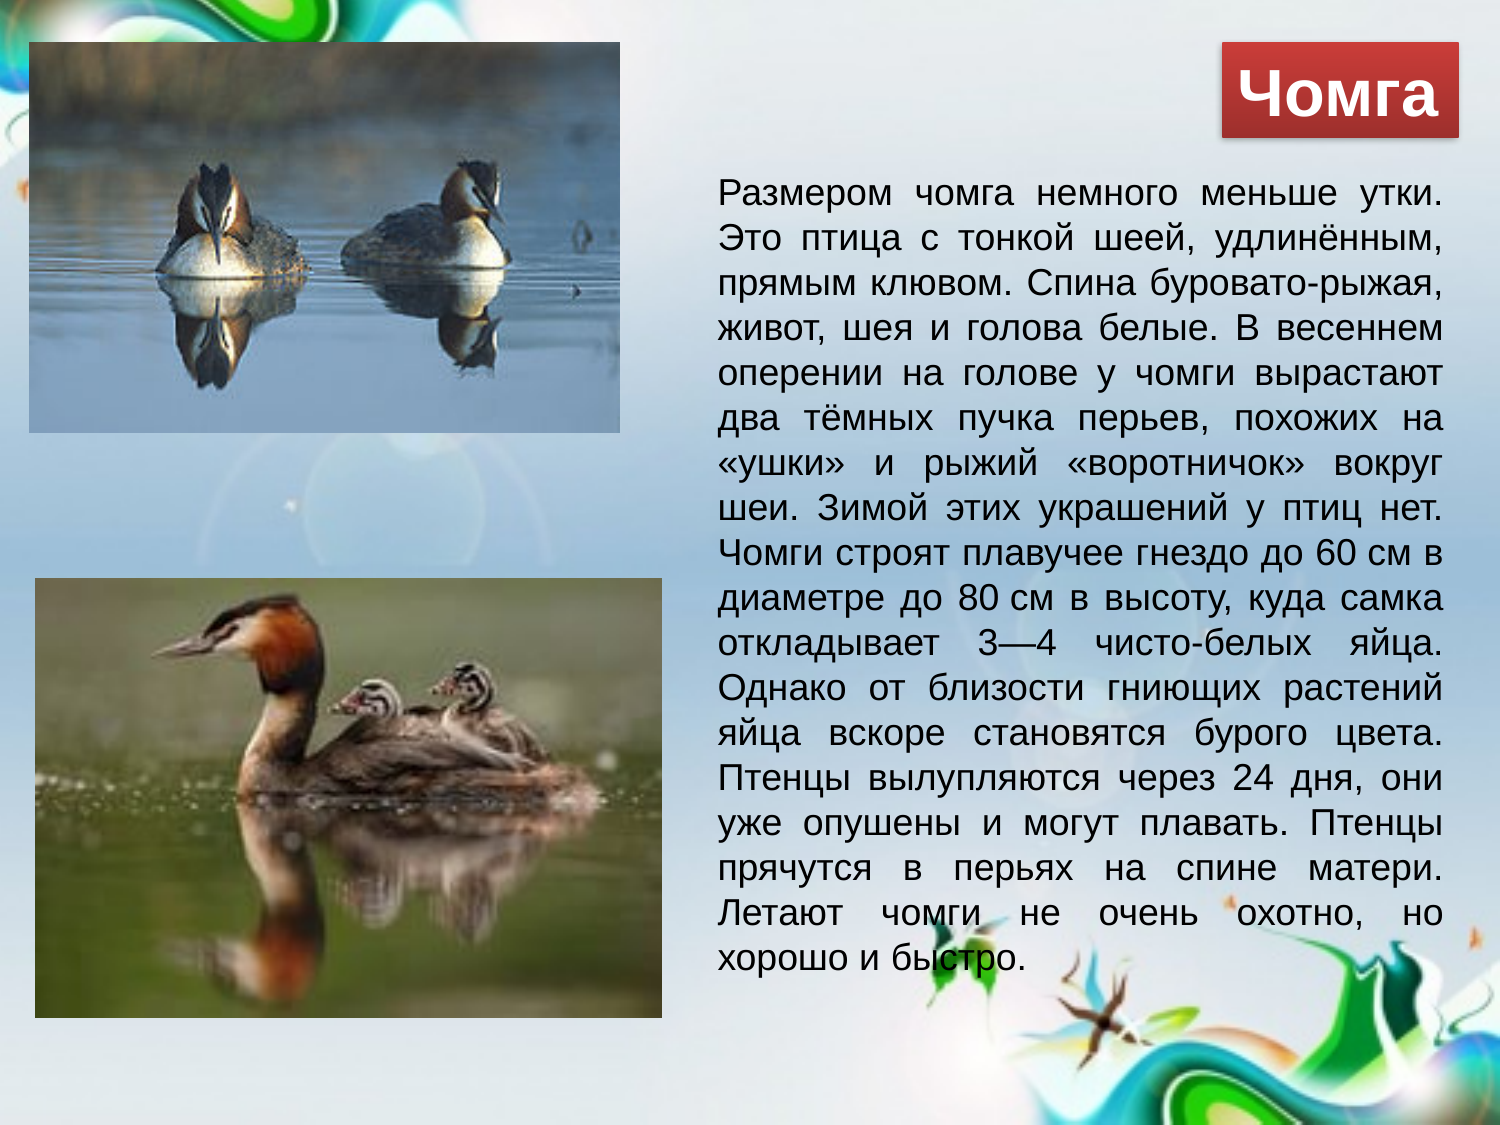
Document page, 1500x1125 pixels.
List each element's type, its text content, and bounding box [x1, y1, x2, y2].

picture [0, 0, 1500, 1125]
text_box Размером чомга немного меньше утки. Это птица с тонкой шеей, удлинённым, прямым клювом. Спина буровато-рыжая, живот, шея и голова белые. В весеннем оперении на голове у чомги вырастают два тёмных пучка перьев, похожих на «ушки» и рыжий «воротничок» вокруг шеи. Зимой этих украшений у птиц нет. Чомги строят плавучее гнездо до 60 см в диаметре до 80 см в высоту, куда самка откладывает 3—4 чисто-белых яйца. Однако от близости гниющих растений яйца вскоре становятся бурого цвета. Птенцы вылупляются через 24 дня, они уже опушены и могут плавать. Птенцы прячутся в перьях на спине матери. Летают чомги не очень охотно, но хорошо и быстро. [702, 160, 1459, 986]
text_box Чомга [1222, 42, 1459, 138]
